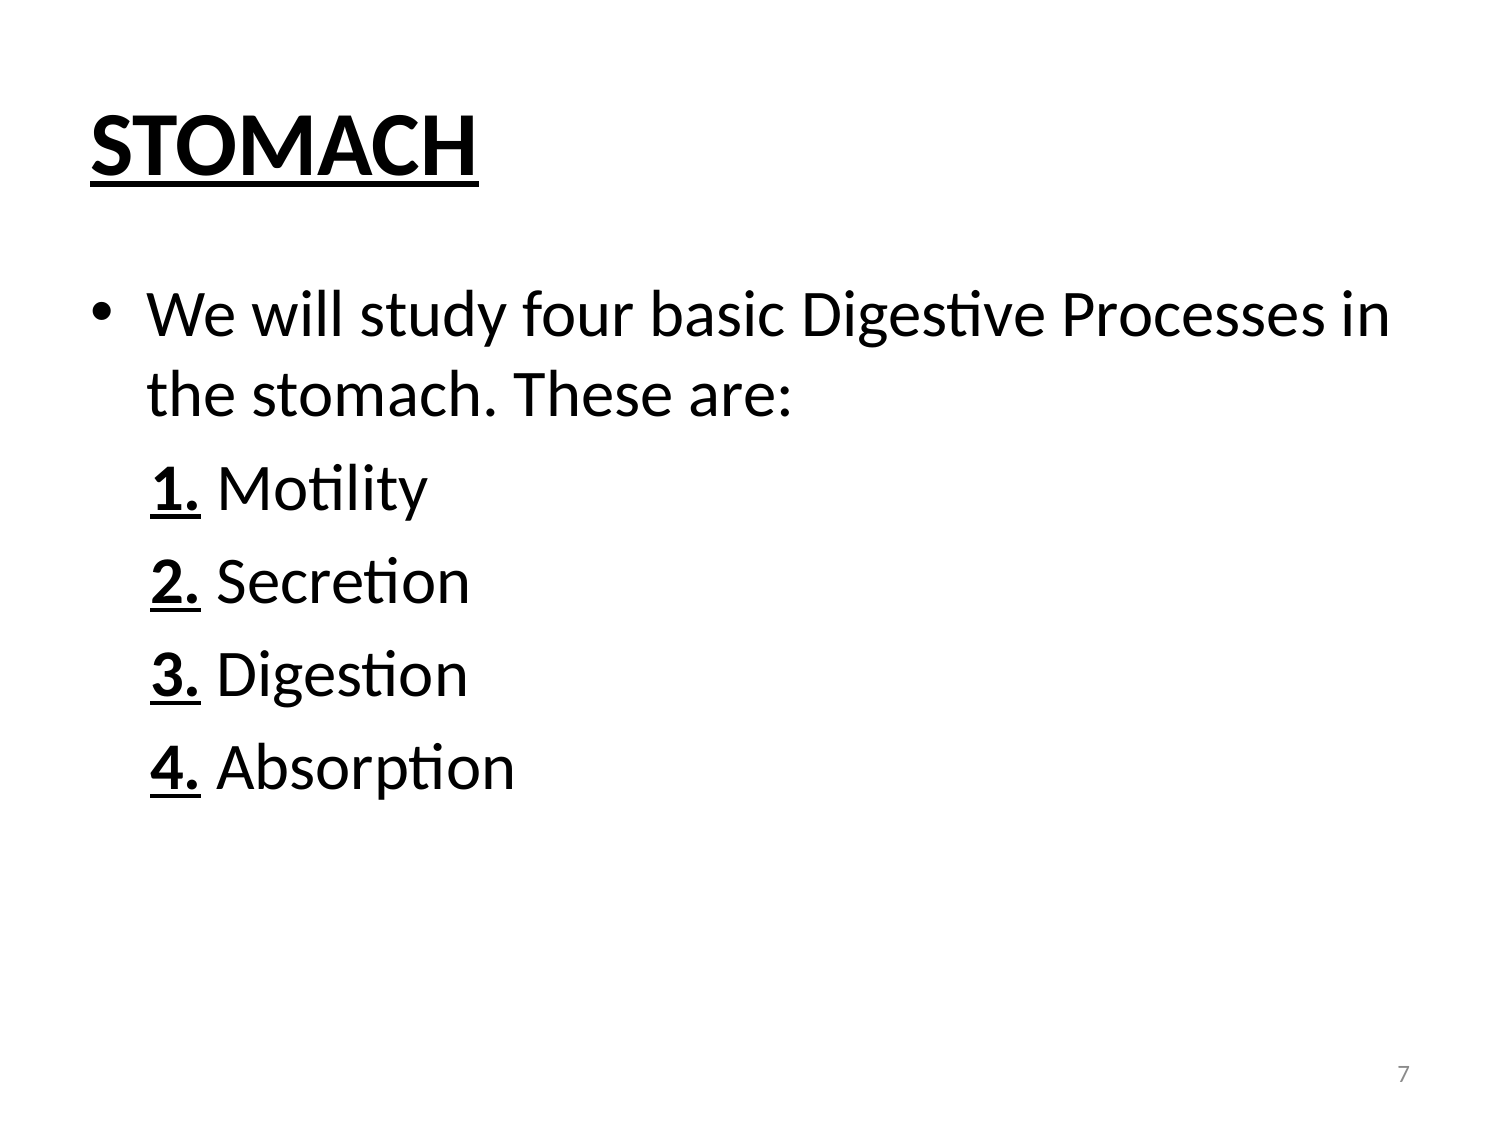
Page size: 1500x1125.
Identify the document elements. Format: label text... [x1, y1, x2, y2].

title STOMACH [75, 45, 1425, 233]
list We will study four basic Digestive Processes in the stomach. These are: 1. Motility 2. Secretion 3. Digestion 4. Absorption [75, 262, 1425, 1005]
slide_number 7 [1074, 1042, 1425, 1103]
